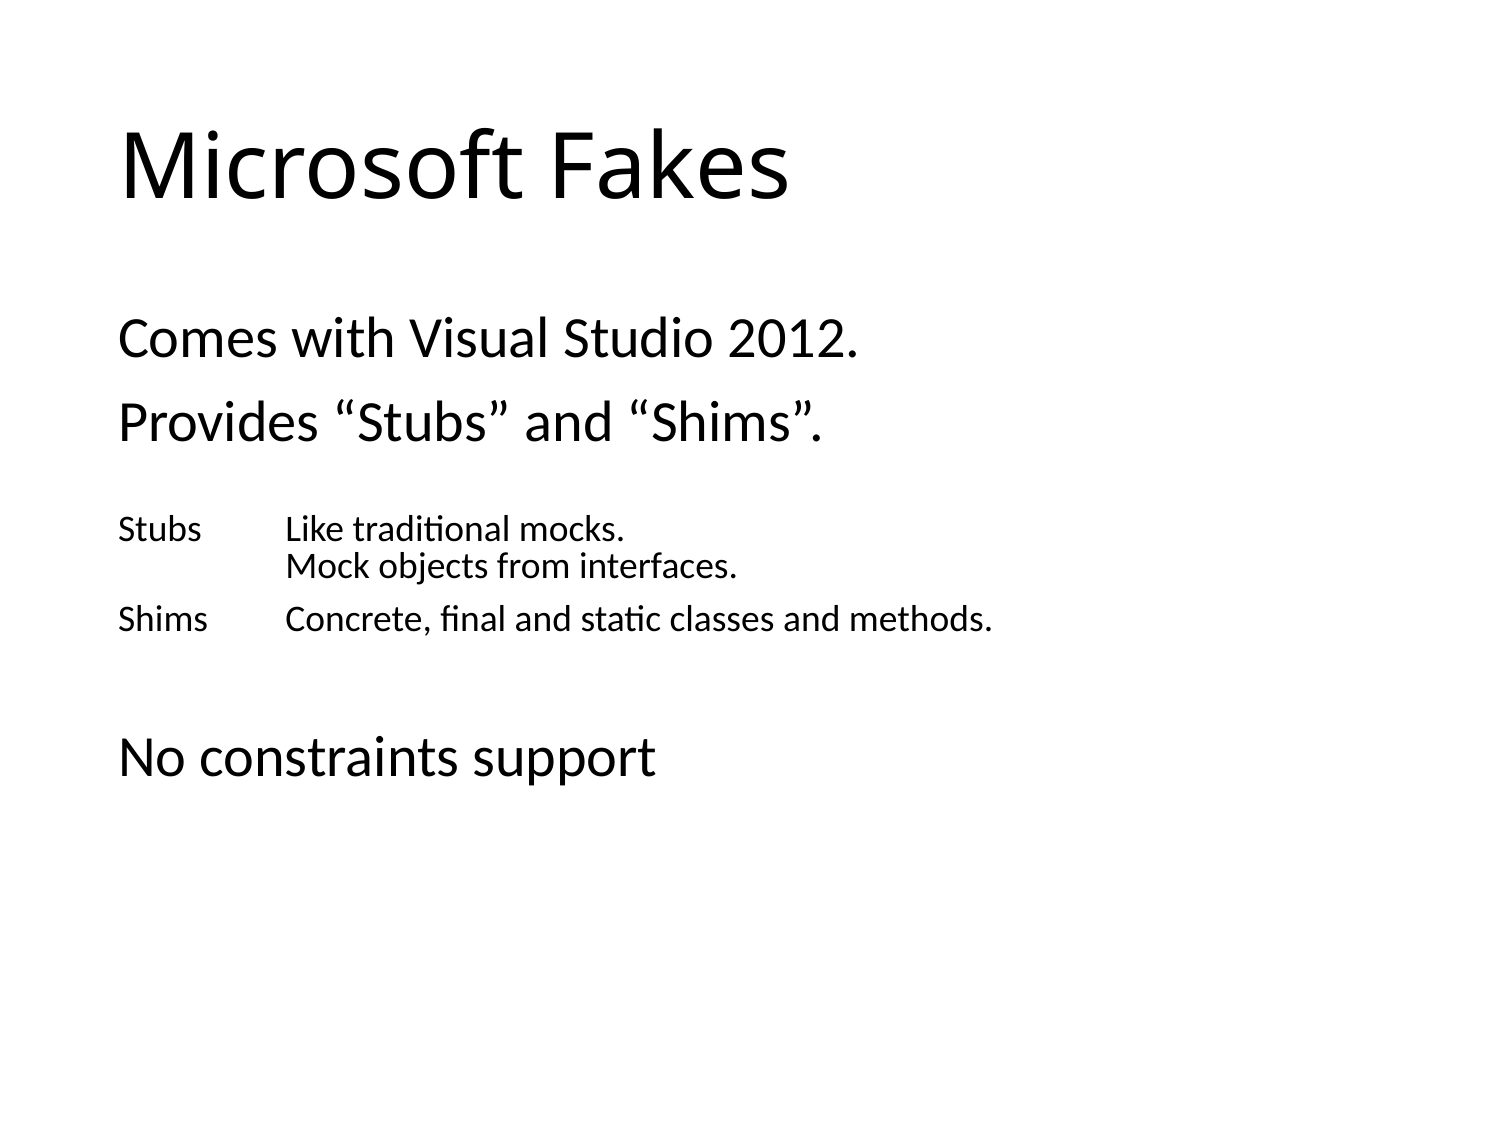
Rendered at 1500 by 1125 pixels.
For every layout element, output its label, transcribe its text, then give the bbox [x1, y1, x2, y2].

title Microsoft Fakes [103, 59, 1397, 278]
table_header Stubs [103, 506, 270, 596]
table_cell Concrete, final and static classes and methods. [270, 596, 1206, 676]
table_header Like traditional mocks. Mock objects from interfaces. [270, 506, 1206, 596]
table_cell Shims [103, 596, 270, 676]
list Comes with Visual Studio 2012. Provides “Stubs” and “Shims”. No constraints support [103, 299, 1397, 1014]
